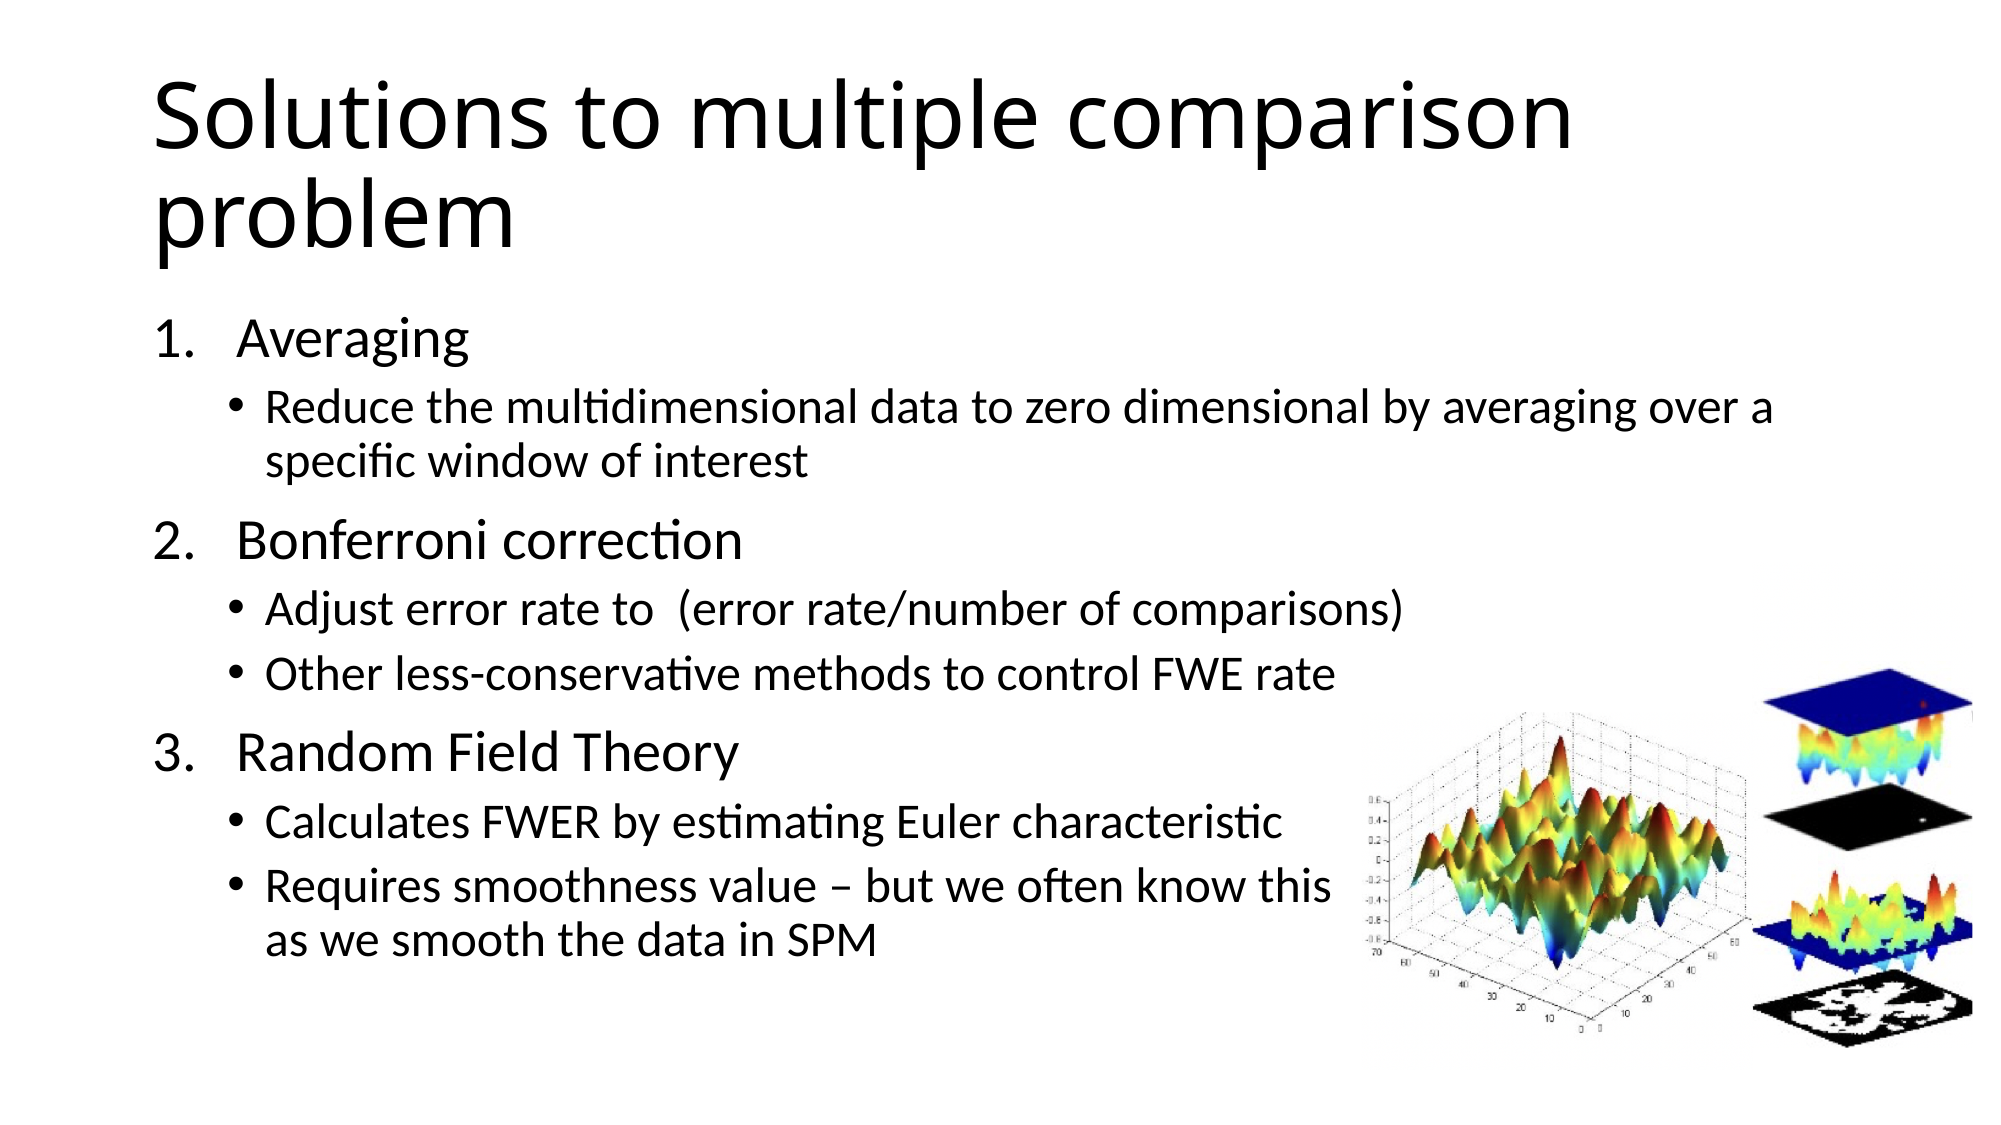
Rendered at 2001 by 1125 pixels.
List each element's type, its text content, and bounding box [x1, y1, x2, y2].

picture [1361, 562, 1973, 1070]
title Solutions to multiple comparison problem [137, 59, 1863, 278]
